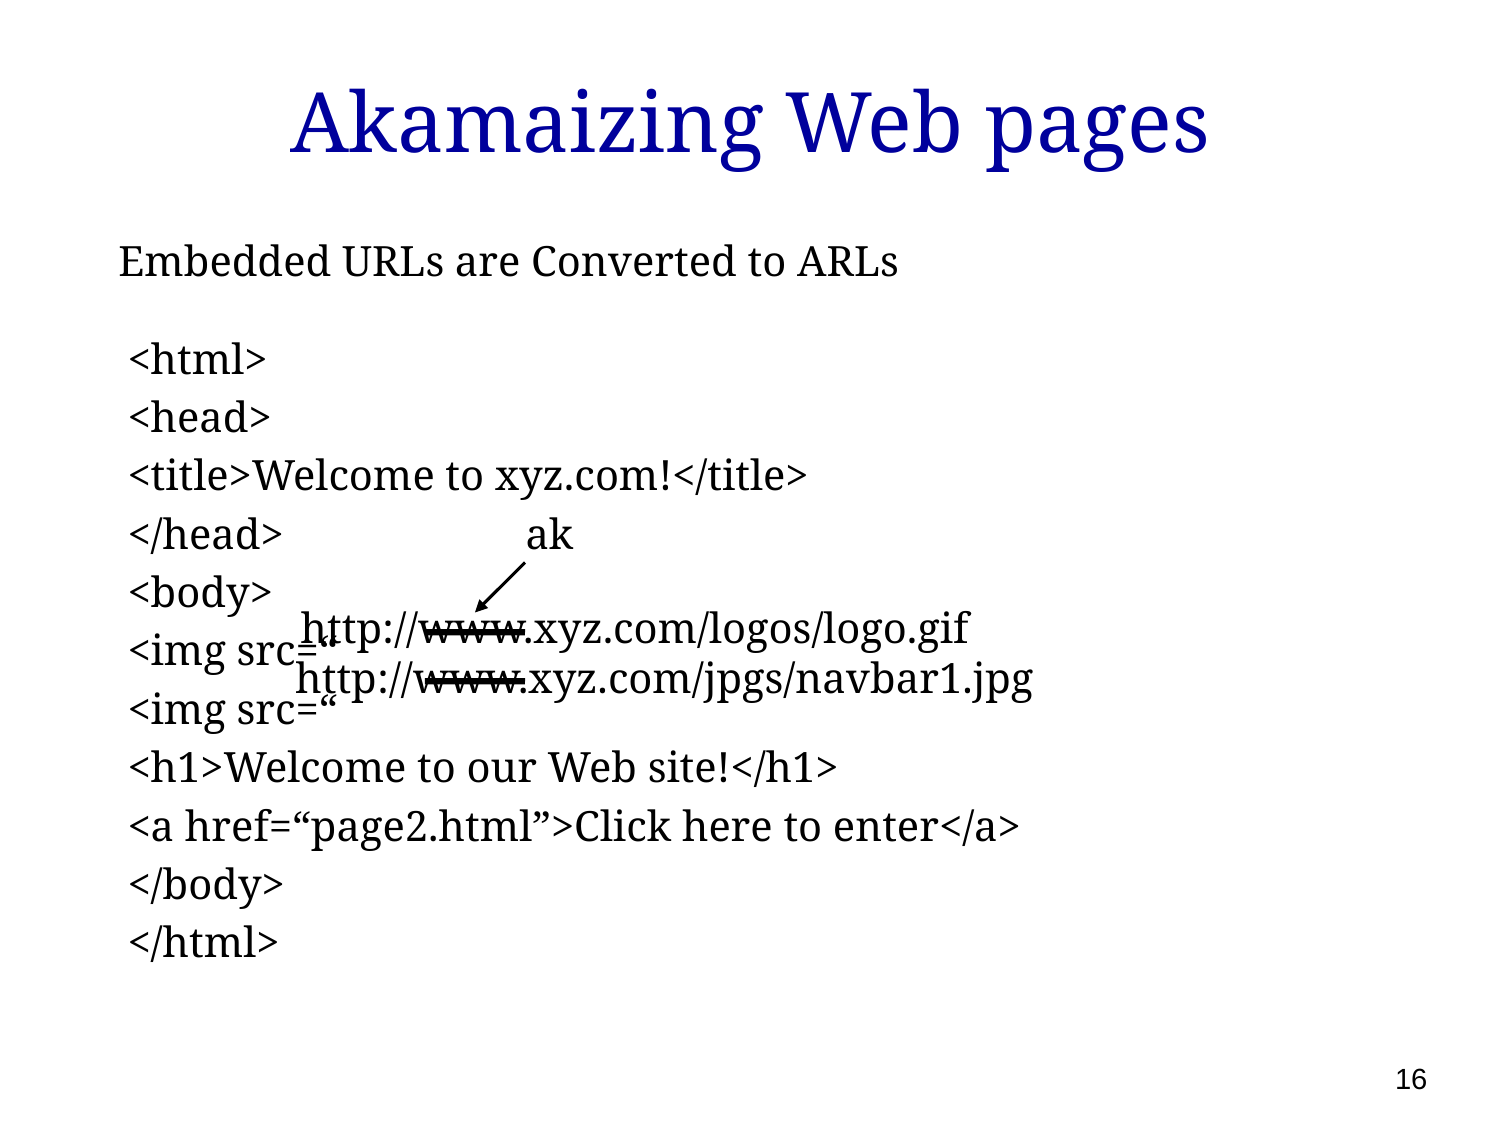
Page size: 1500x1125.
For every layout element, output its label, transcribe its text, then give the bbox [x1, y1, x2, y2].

text_box http://www.xyz.com/logos/logo.gif”> [904, 599, 1028, 649]
text_box http://www.xyz.com/jpgs/navbar1.jpg”> [280, 649, 1091, 710]
list <html> <head> <title>Welcome to xyz.com!</title> </head> <body> <img src=“ <img src=“ <h1>Welcome to our Web site!</h1> <a href=“page2.html”>Click here to enter</a> </body> </html> [112, 324, 1338, 1001]
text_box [117, 227, 901, 682]
title Akamaizing Web pages [74, 47, 1426, 191]
slide_number 16 [1092, 1024, 1443, 1103]
